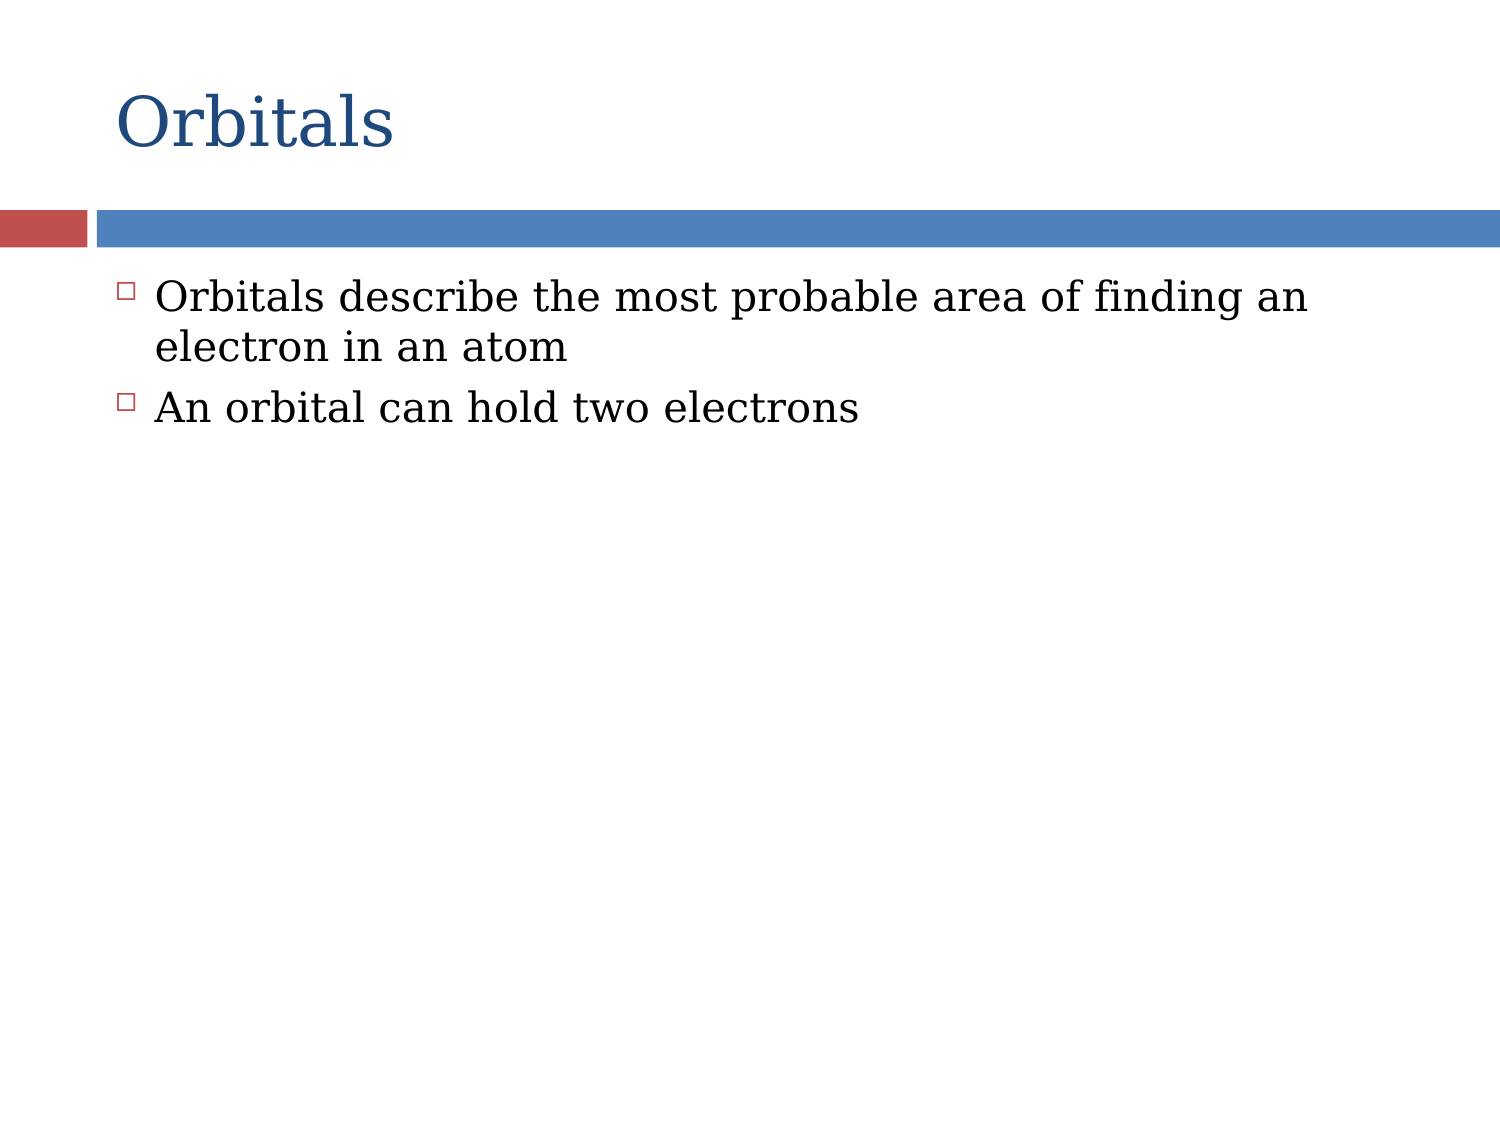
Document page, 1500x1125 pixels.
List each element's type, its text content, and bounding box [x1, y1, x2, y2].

list Orbitals describe the most probable area of finding an electron in an atom An orbital can hold two electrons [100, 262, 1438, 999]
title Orbitals [100, 37, 1438, 200]
